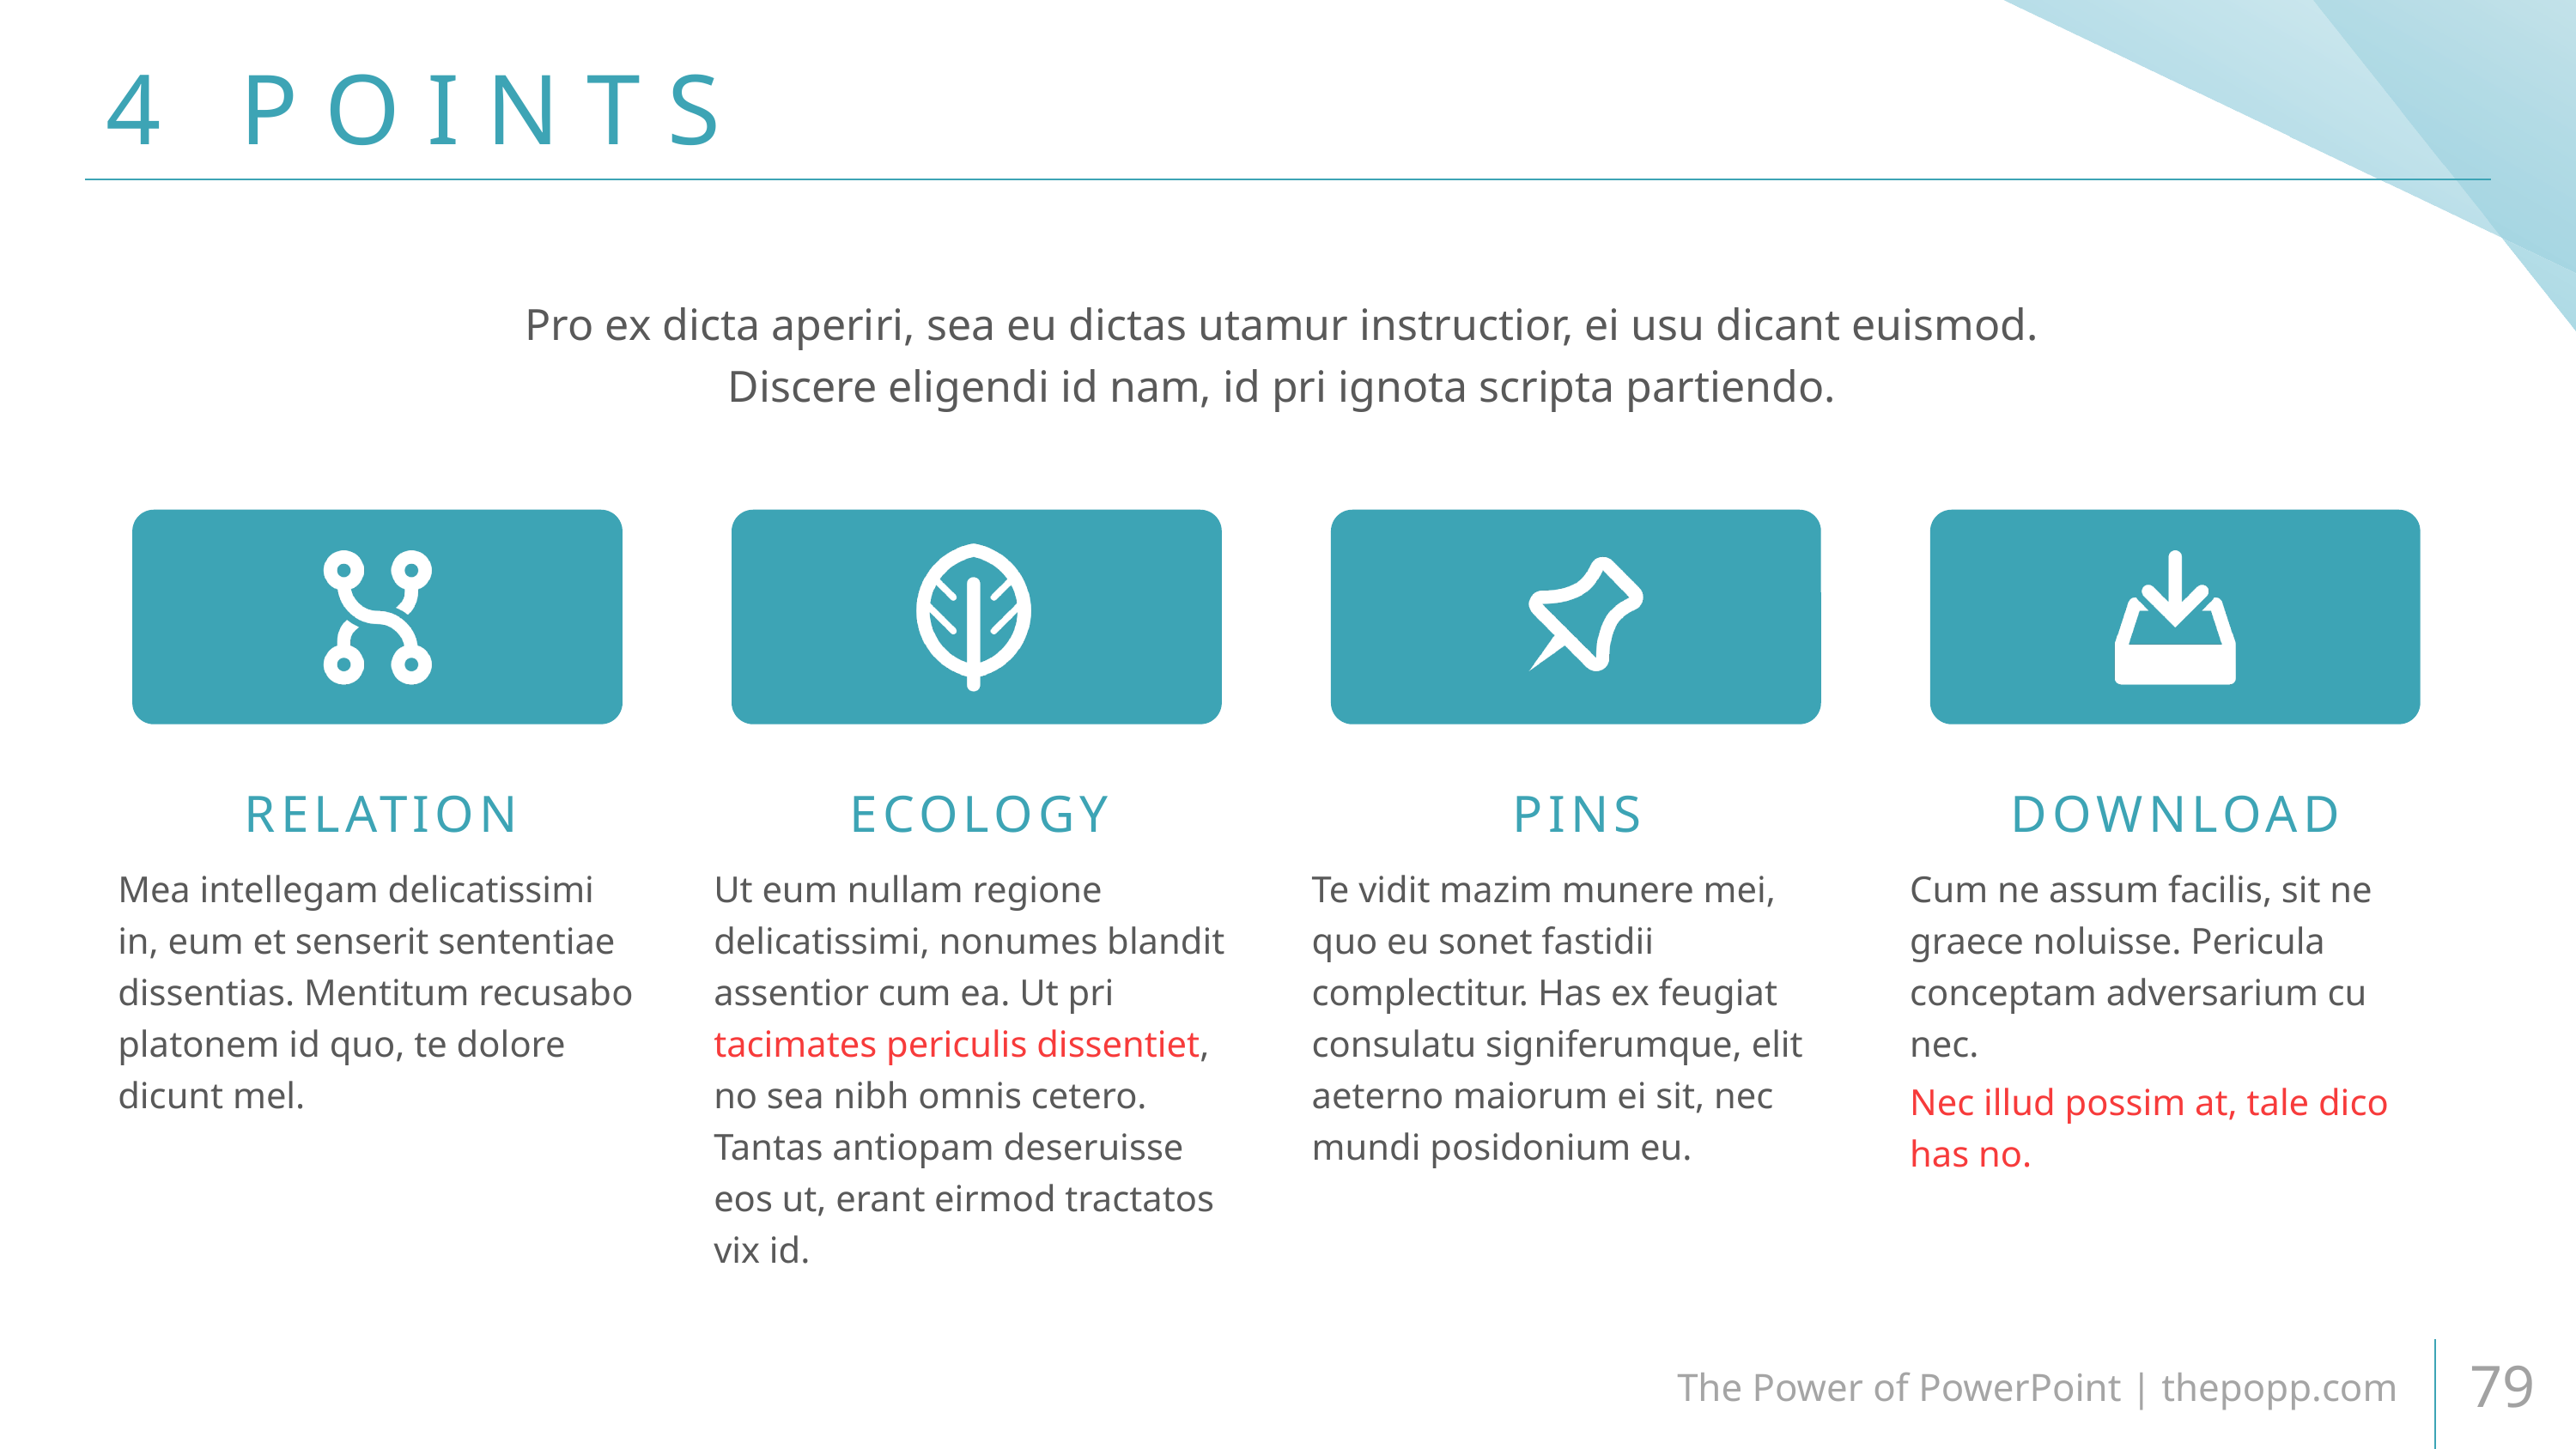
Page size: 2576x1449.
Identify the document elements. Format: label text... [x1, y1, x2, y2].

list Ut eum nullam regione delicatissimi, nonumes blandit assentior cum ea. Ut pri tacimates periculis dissentiet, no sea nibh omnis cetero. Tantas antiopam deseruisse eos ut, erant eirmod tractatos vix id. [690, 846, 1264, 1272]
footer The Power of PowerPoint | thepopp.com [1326, 1350, 2421, 1428]
picture [896, 536, 1058, 698]
list PINS [1288, 755, 1866, 858]
title 4 POINTS [83, 27, 2442, 186]
list Pro ex dicta aperiri, sea eu dictas utamur instructior, ei usu dicant euismod. Discere eligendi id nam, id pri ignota scripta partiendo. [270, 251, 2306, 447]
list ECOLOGY [690, 755, 1268, 858]
slide_number 79 [2446, 1350, 2575, 1428]
list RELATION [93, 755, 670, 858]
list Cum ne assum facilis, sit ne graece noluisse. Pericula conceptam adversarium cu nec. Nec illud possim at, tale dico has no. [1886, 846, 2459, 1272]
picture [2094, 536, 2257, 698]
picture [296, 536, 459, 698]
picture [1495, 536, 1657, 698]
list DOWNLOAD [1886, 755, 2464, 858]
list Mea intellegam delicatissimi in, eum et senserit sententiae dissentias. Mentitum recusabo platonem id quo, te dolore dicunt mel. [94, 846, 668, 1272]
list Te vidit mazim munere mei, quo eu sonet fastidii complectitur. Has ex feugiat consulatu signiferumque, elit aeterno maiorum ei sit, nec mundi posidonium eu. [1288, 846, 1862, 1272]
